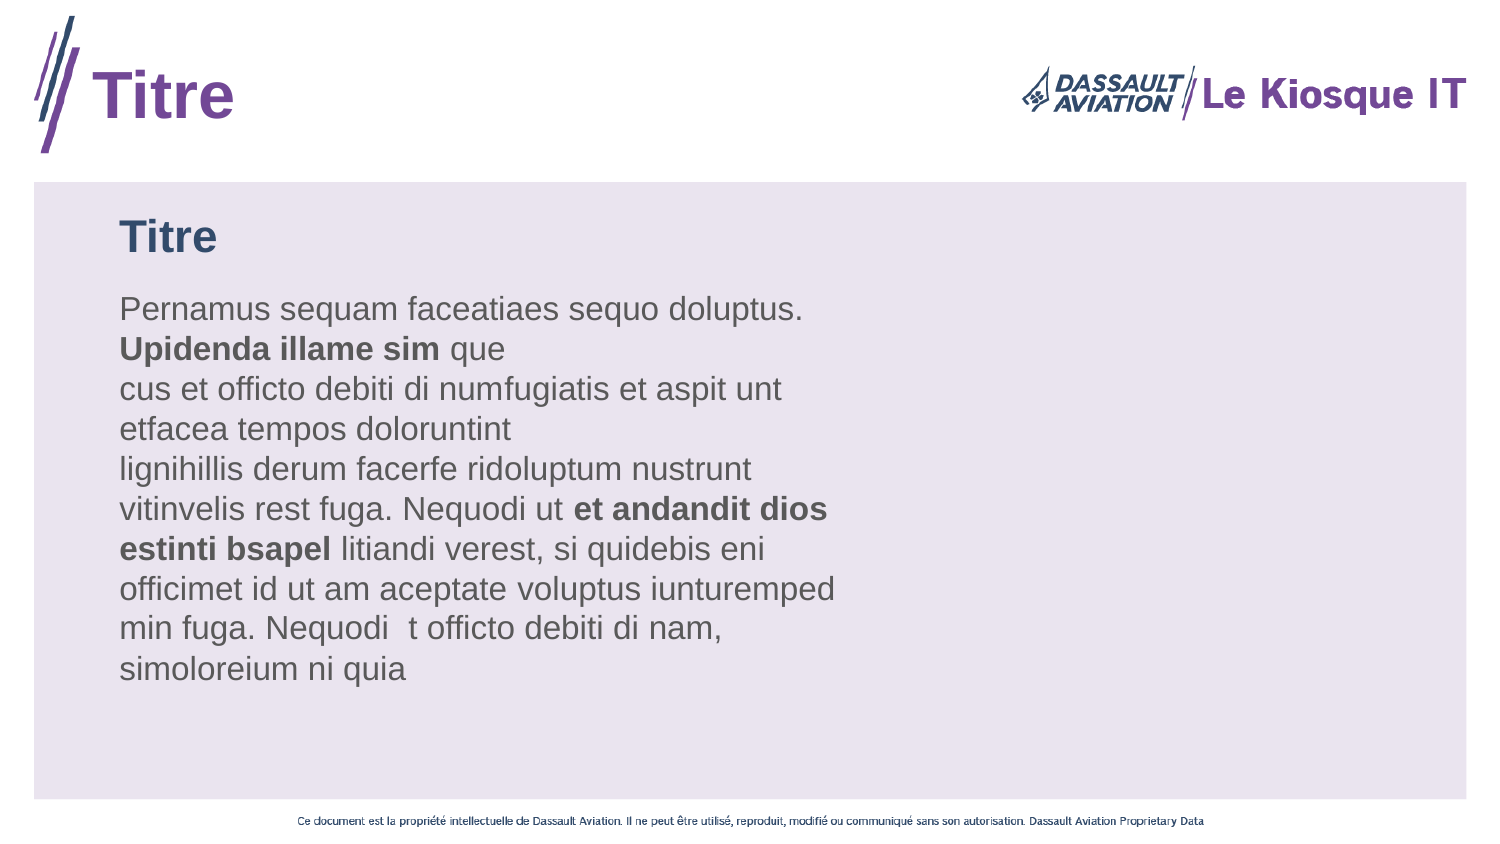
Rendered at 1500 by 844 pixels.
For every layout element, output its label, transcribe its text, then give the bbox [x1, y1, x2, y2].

text_box Titre [77, 44, 251, 140]
picture [0, 0, 1499, 844]
text_box Titre [104, 199, 1255, 269]
text_box Pernamus sequam faceatiaes sequo doluptus. Upidenda illame sim que cus et officto debiti di numfugiatis et aspit unt etfacea tempos doloruntint lignihillis derum facerfe ridoluptum nustrunt vitinvelis rest fuga. Nequodi ut et andandit dios estinti bsapel litiandi verest, si quidebis eni officimet id ut am aceptate voluptus iunturemped min fuga. Nequodi t officto debiti di nam, simoloreium ni quia [104, 280, 892, 694]
